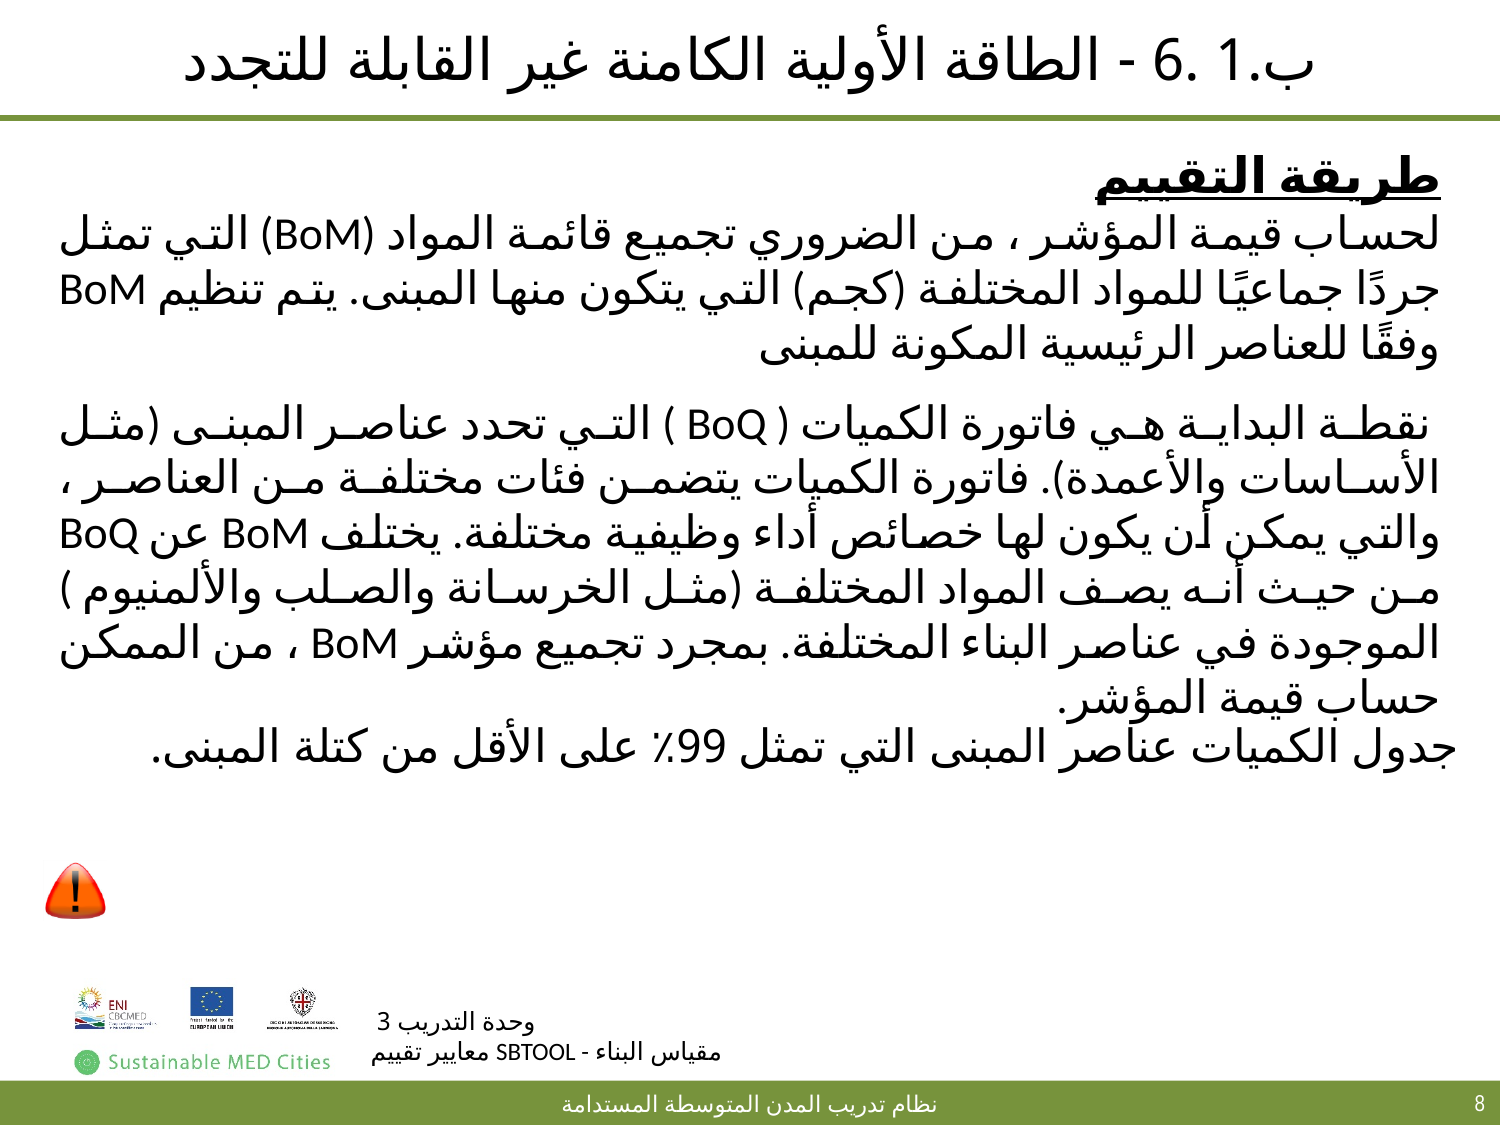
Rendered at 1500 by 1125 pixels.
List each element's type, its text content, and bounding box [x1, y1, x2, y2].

text_box جدول الكميات عناصر المبنى التي تمثل 99٪ على الأقل من كتلة المبنى. [121, 709, 1475, 779]
text_box ب.1 .6 - الطاقة الأولية الكامنة غير القابلة للتجدد [0, 0, 1500, 115]
list طريقة التقييم لحساب قيمة المؤشر ، من الضروري تجميع قائمة المواد (BoM) التي تمثل جردًا جماعيًا للمواد المختلفة (كجم) التي يتكون منها المبنى. يتم تنظيم BoM وفقًا للعناصر الرئيسية المكونة للمبنى نقطة البداية هي فاتورة الكميات ( BoQ ) التي تحدد عناصر المبنى (مثل الأساسات والأعمدة). فاتورة الكميات يتضمن فئات مختلفة من العناصر ، والتي يمكن أن يكون لها خصائص أداء وظيفية مختلفة. يختلف BoM عن BoQ من حيث أنه يصف المواد المختلفة (مثل الخرسانة والصلب والألمنيوم ) الموجودة في عناصر البناء المختلفة. بمجرد تجميع مؤشر BoM ، من الممكن حساب قيمة المؤشر. [43, 136, 1457, 917]
picture [62, 978, 356, 1080]
slide_number 8 [1149, 1079, 1500, 1125]
picture [43, 860, 107, 922]
